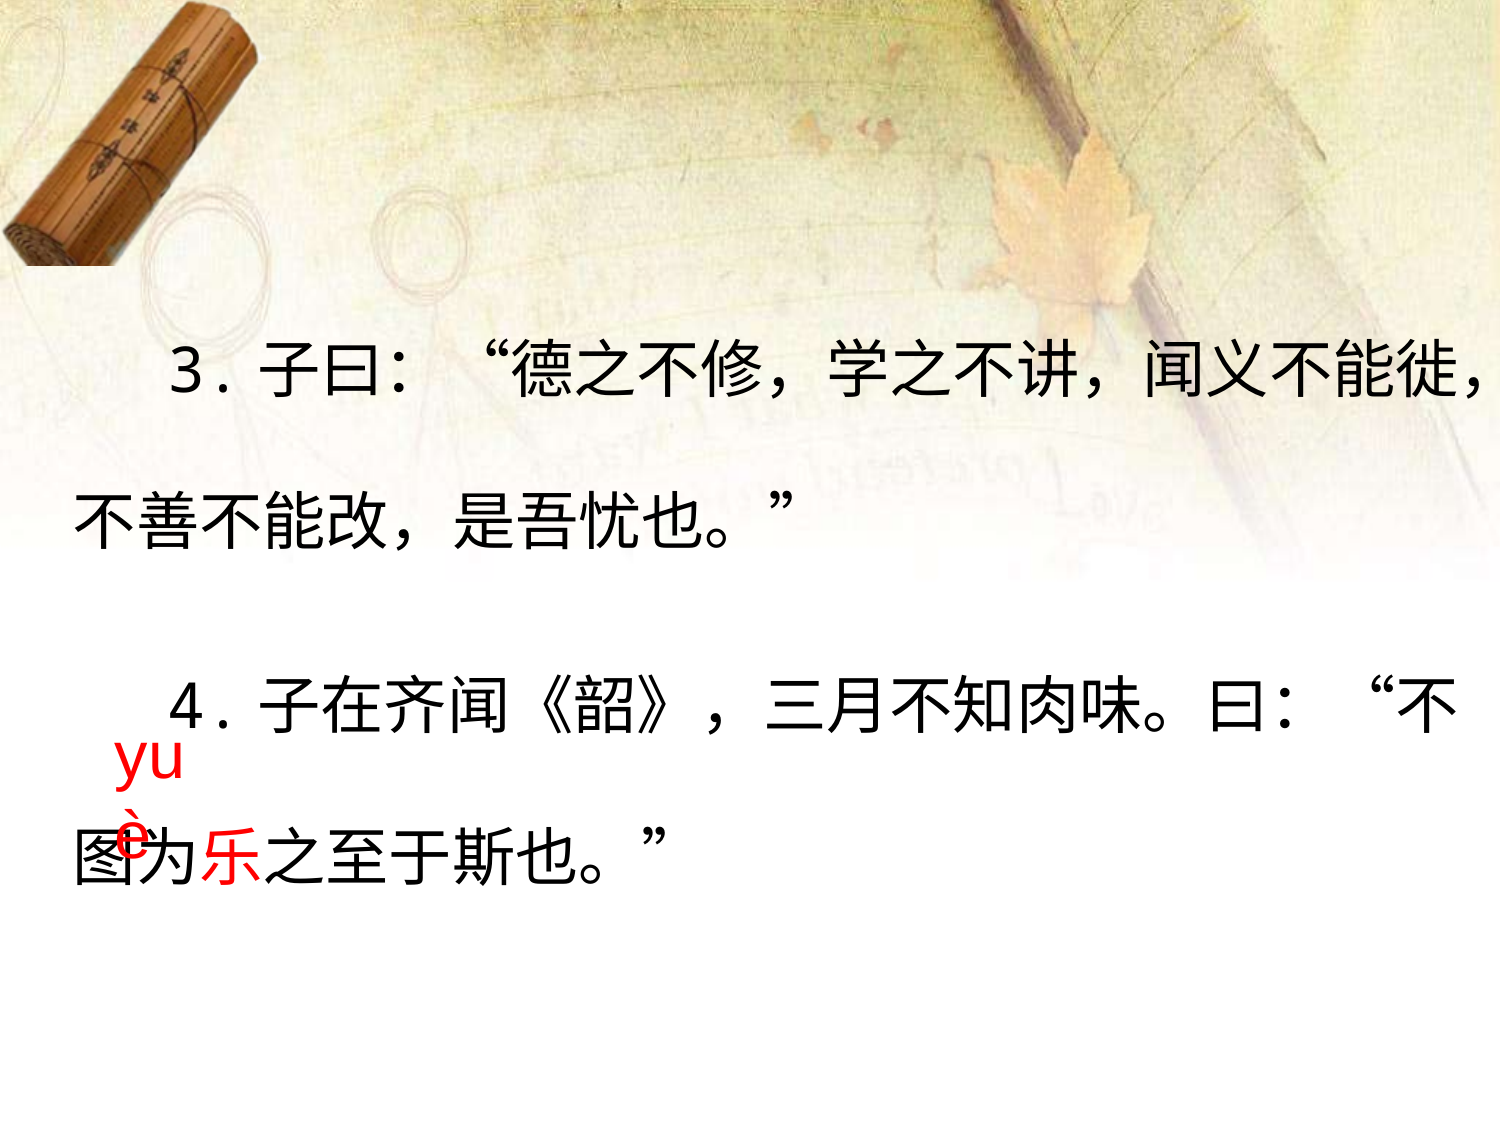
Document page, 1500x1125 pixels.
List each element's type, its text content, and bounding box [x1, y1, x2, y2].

text_box yuè [100, 704, 232, 879]
list 3.子曰：“德之不修，学之不讲，闻义不能徙，不善不能改，是吾忧也。” 4.子在齐闻《韶》，三月不知肉味。曰：“不图为乐之至于斯也。” [0, 160, 1489, 904]
picture [0, 0, 1500, 1125]
